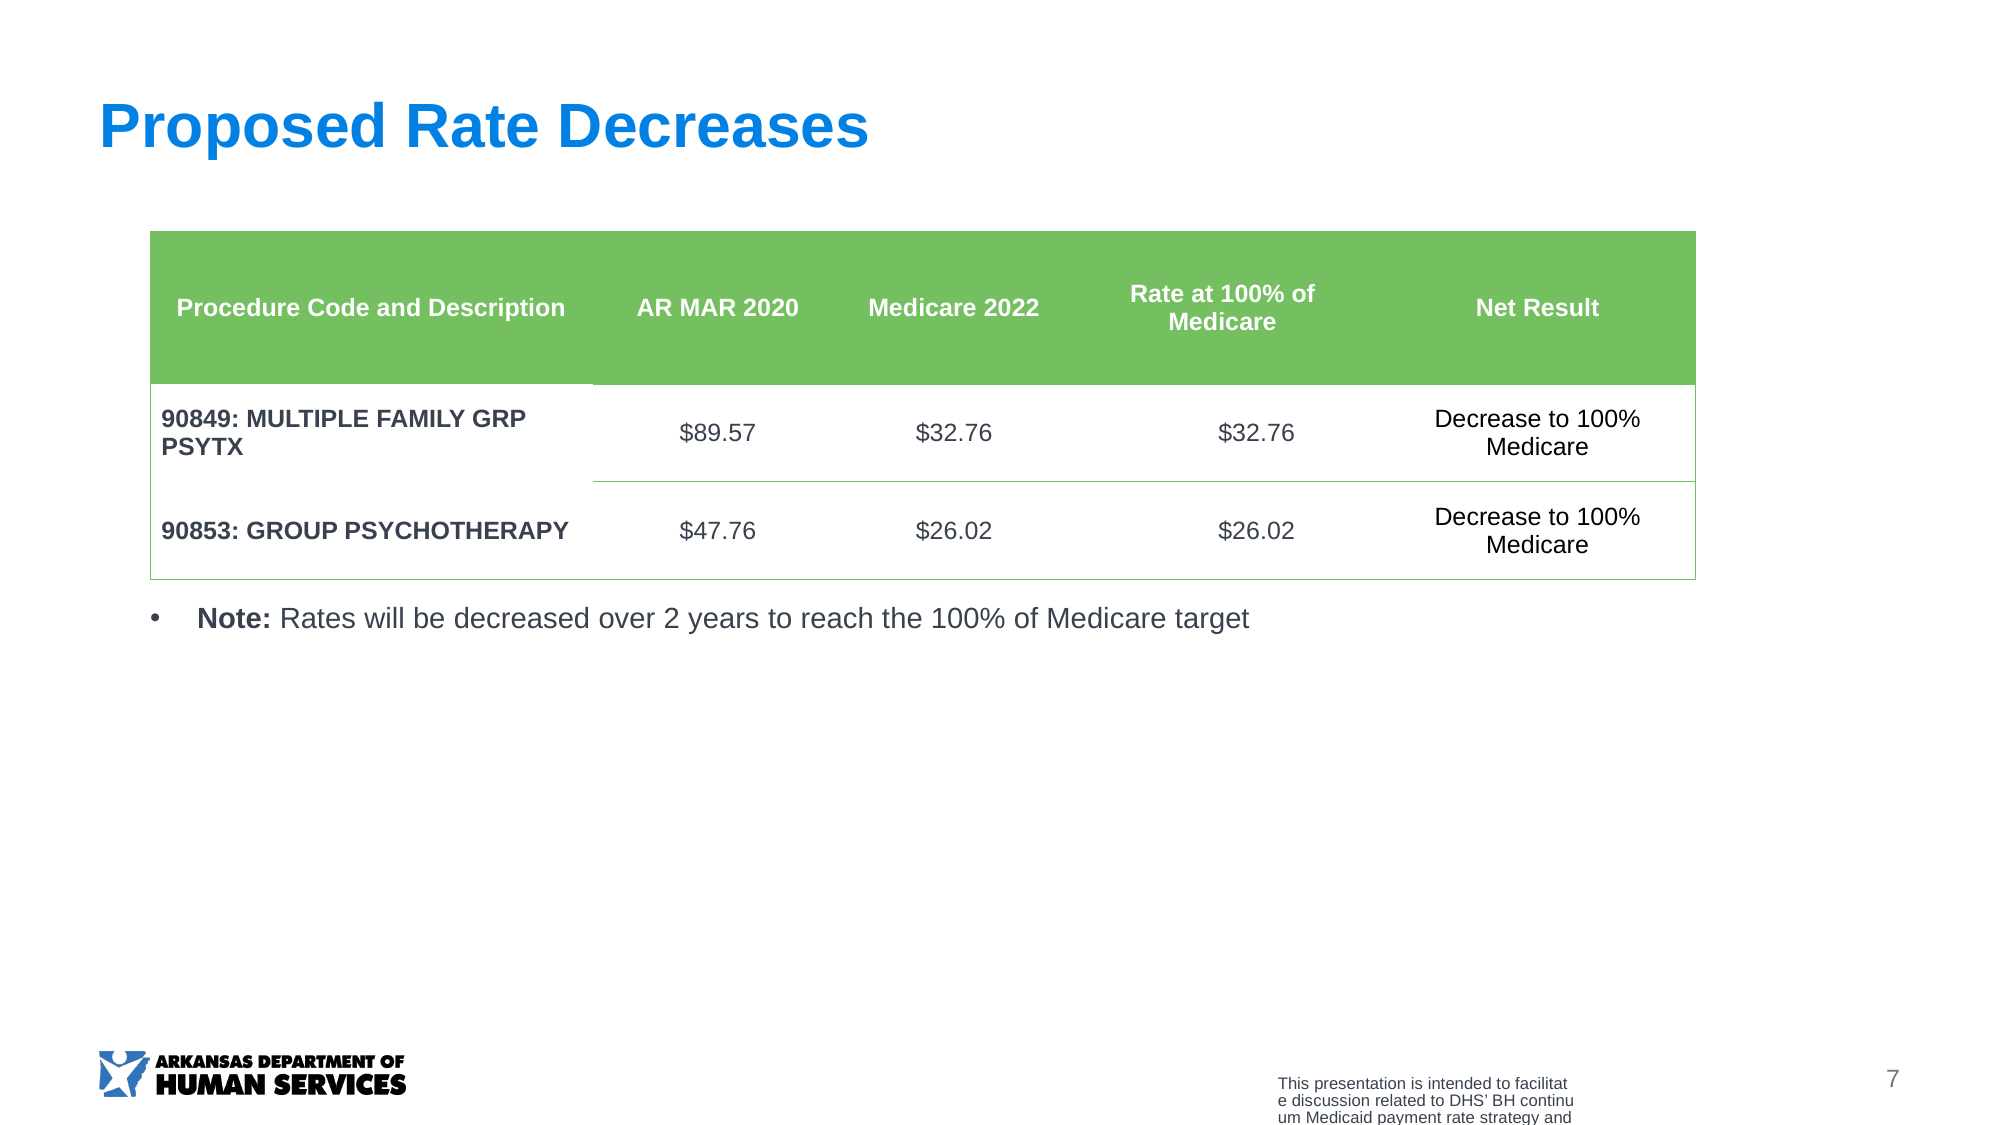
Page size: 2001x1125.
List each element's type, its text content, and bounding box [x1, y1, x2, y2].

table_cell $89.57 [593, 385, 843, 481]
table_cell $26.02 [843, 482, 1065, 579]
table_header Medicare 2022 [843, 232, 1065, 384]
picture [99, 1051, 406, 1097]
title Proposed Rate Decreases [99, 85, 1900, 153]
table_cell 90853: GROUP PSYCHOTHERAPY [151, 482, 593, 579]
table_cell $26.02 [1065, 482, 1380, 579]
table_cell Decrease to 100% Medicare [1380, 385, 1695, 481]
table_cell $47.76 [593, 482, 843, 579]
table_header Procedure Code and Description [151, 232, 593, 384]
table_header Net Result [1380, 232, 1695, 384]
table_cell 90849: MULTIPLE FAMILY GRP PSYTX [151, 384, 593, 482]
table_cell $32.76 [843, 385, 1065, 481]
footer This presentation is intended to facilitate discussion related to DHS’ BH continuum Medicaid payment rate strategy and is not complete without oral comment [1278, 1058, 1576, 1094]
table_header Rate at 100% of Medicare [1065, 232, 1380, 384]
slide_number 7 [1812, 1054, 1900, 1093]
text_box Note: Rates will be decreased over 2 years to reach the 100% of Medicare target [150, 603, 1696, 749]
table_header AR MAR 2020 [593, 232, 843, 384]
table_cell Decrease to 100% Medicare [1380, 482, 1695, 579]
table_cell $32.76 [1065, 385, 1380, 481]
